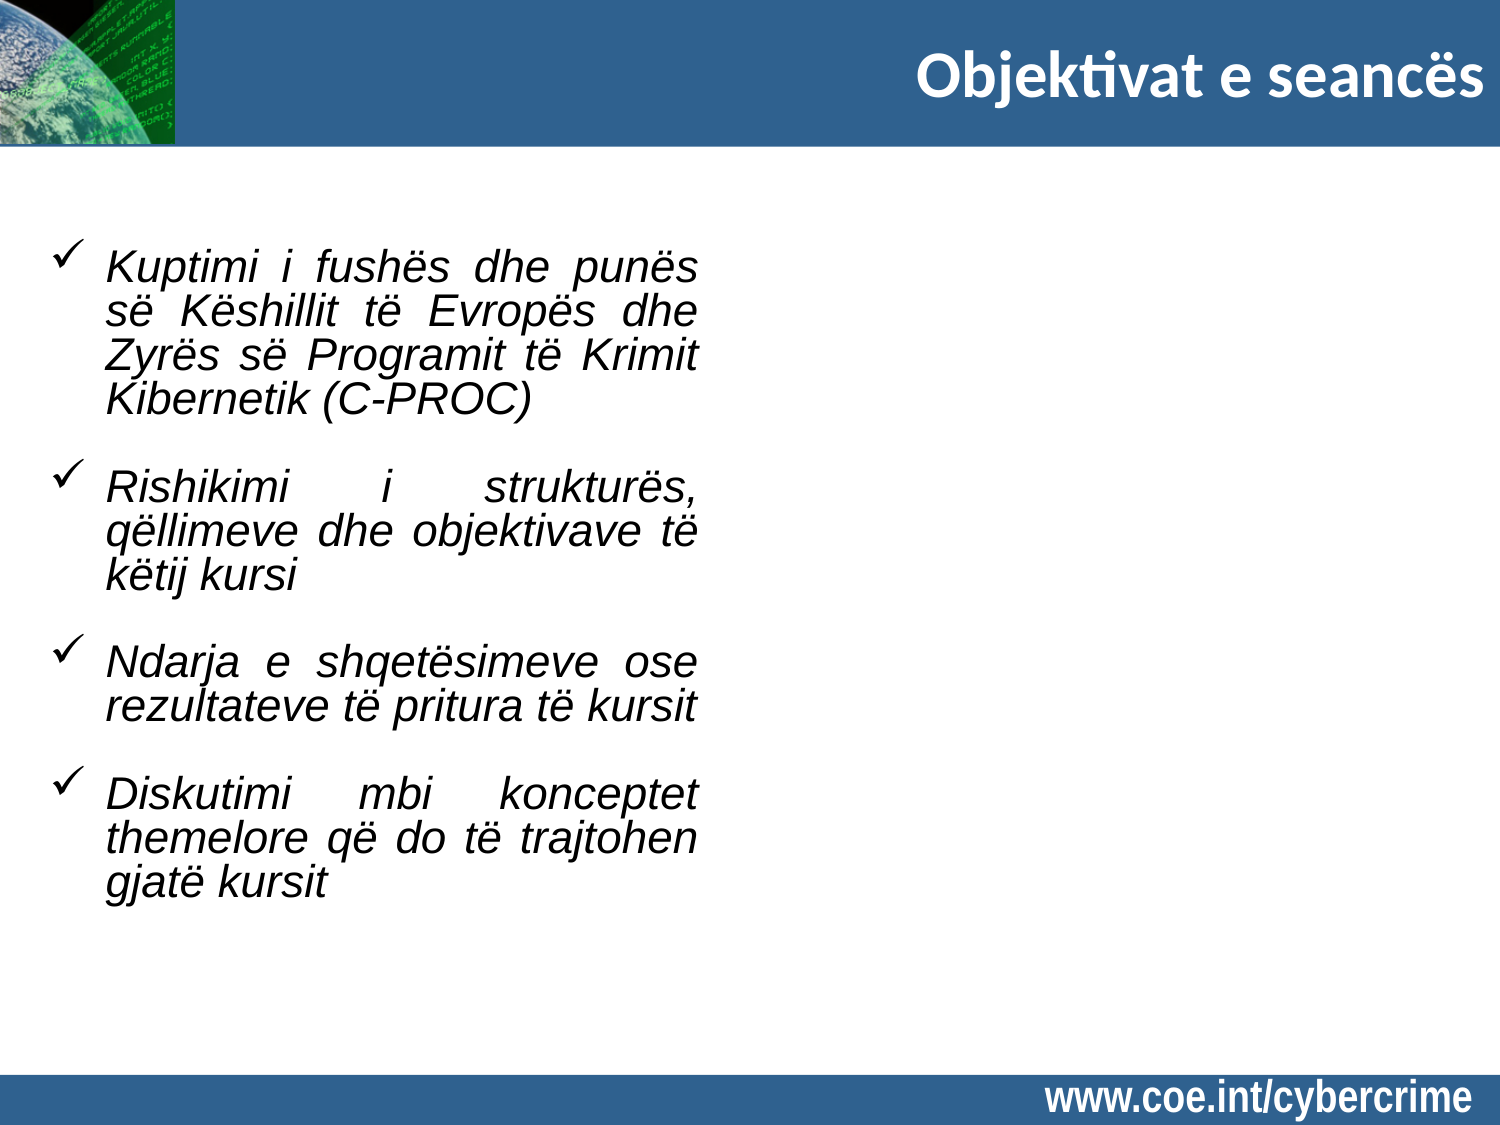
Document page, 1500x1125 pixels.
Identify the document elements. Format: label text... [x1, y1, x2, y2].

text_box Kuptimi i fushës dhe punës së Këshillit të Evropës dhe Zyrës së Programit të Krimit Kibernetik (C-PROC) Rishikimi i strukturës, qëllimeve dhe objektivave të këtij kursi Ndarja e shqetësimeve ose rezultateve të pritura të kursit Diskutimi mbi konceptet themelore që do të trajtohen gjatë kursit [34, 239, 714, 958]
text_box Objektivat e seancës [177, 0, 1500, 149]
text_box www.coe.int/cybercrime [1030, 1059, 1500, 1125]
text_box [0, 1073, 1030, 1125]
picture [0, 0, 175, 144]
